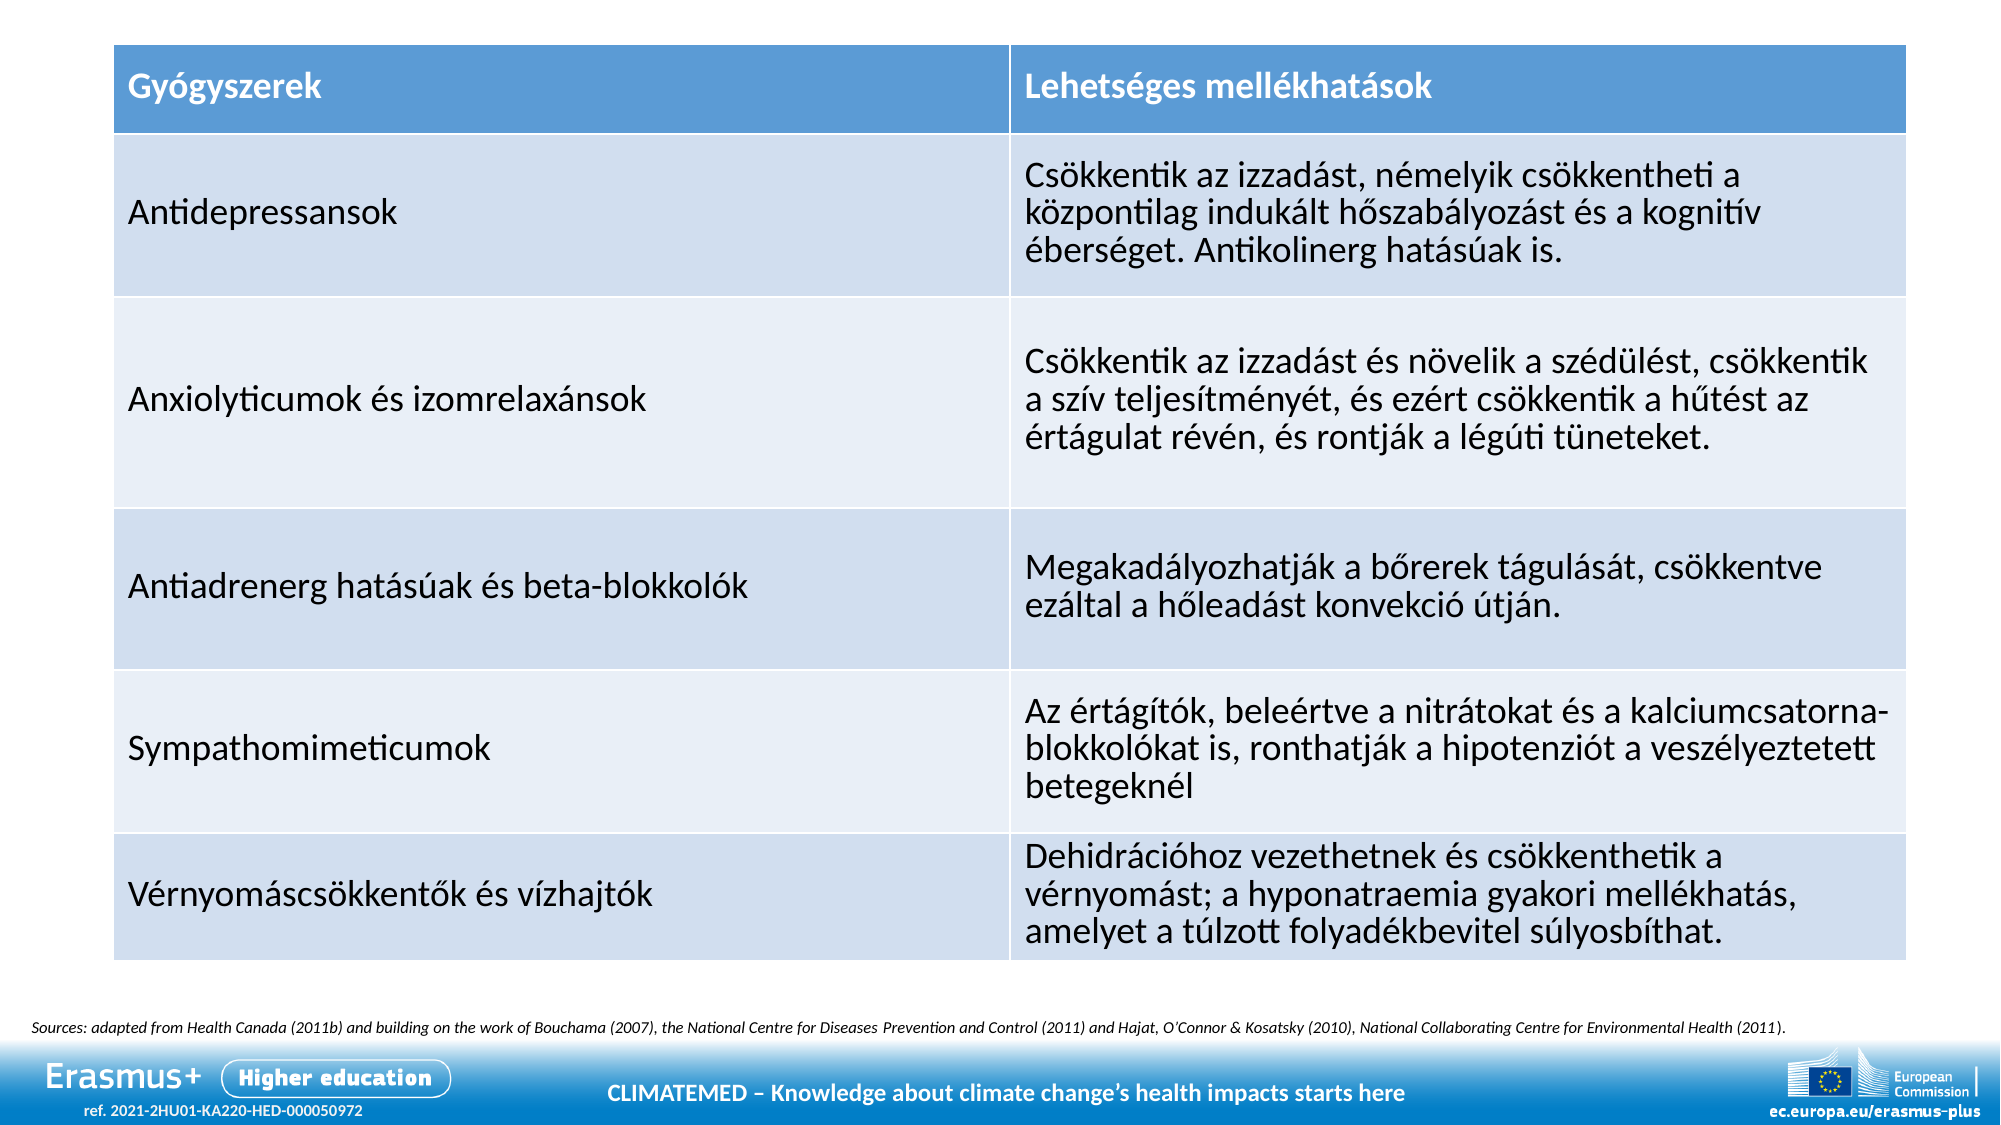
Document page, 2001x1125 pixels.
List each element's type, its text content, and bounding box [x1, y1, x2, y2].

picture [0, 899, 2000, 1125]
table_cell Anxiolyticumok és izomrelaxánsok [114, 298, 1009, 507]
text_box Sources: adapted from Health Canada (2011b) and building on the work of Bouchama (2007), the National Centre for Diseases Prevention and Control (2011) and Hajat, O’Connor & Kosatsky (2010), National Collaborating Centre for Environmental Health (2011). [16, 1009, 1983, 1044]
table_cell Antiadrenerg hatásúak és beta-blokkolók [114, 509, 1009, 669]
table_header Lehetséges mellékhatások [1011, 45, 1906, 133]
table_header Gyógyszerek [114, 45, 1009, 133]
table_cell Csökkentik az izzadást és növelik a szédülést, csökkentik a szív teljesítményét, és ezért csökkentik a hűtést az értágulat révén, és rontják a légúti tüneteket. [1011, 298, 1906, 507]
table_cell Dehidrációhoz vezethetnek és csökkenthetik a vérnyomást; a hyponatraemia gyakori mellékhatás, amelyet a túlzott folyadékbevitel súlyosbíthat. [1011, 834, 1906, 960]
table_cell Sympathomimeticumok [114, 671, 1009, 832]
table_cell Vérnyomáscsökkentők és vízhajtók [114, 834, 1009, 960]
table_cell Az értágítók, beleértve a nitrátokat és a kalciumcsatorna-blokkolókat is, ronthatják a hipotenziót a veszélyeztetett betegeknél [1011, 671, 1906, 832]
table_cell Csökkentik az izzadást, némelyik csökkentheti a központilag indukált hőszabályozást és a kognitív éberséget. Antikolinerg hatásúak is. [1011, 135, 1906, 296]
table_cell Megakadályozhatják a bőrerek tágulását, csökkentve ezáltal a hőleadást konvekció útján. [1011, 509, 1906, 669]
table_cell Antidepressansok [114, 135, 1009, 296]
